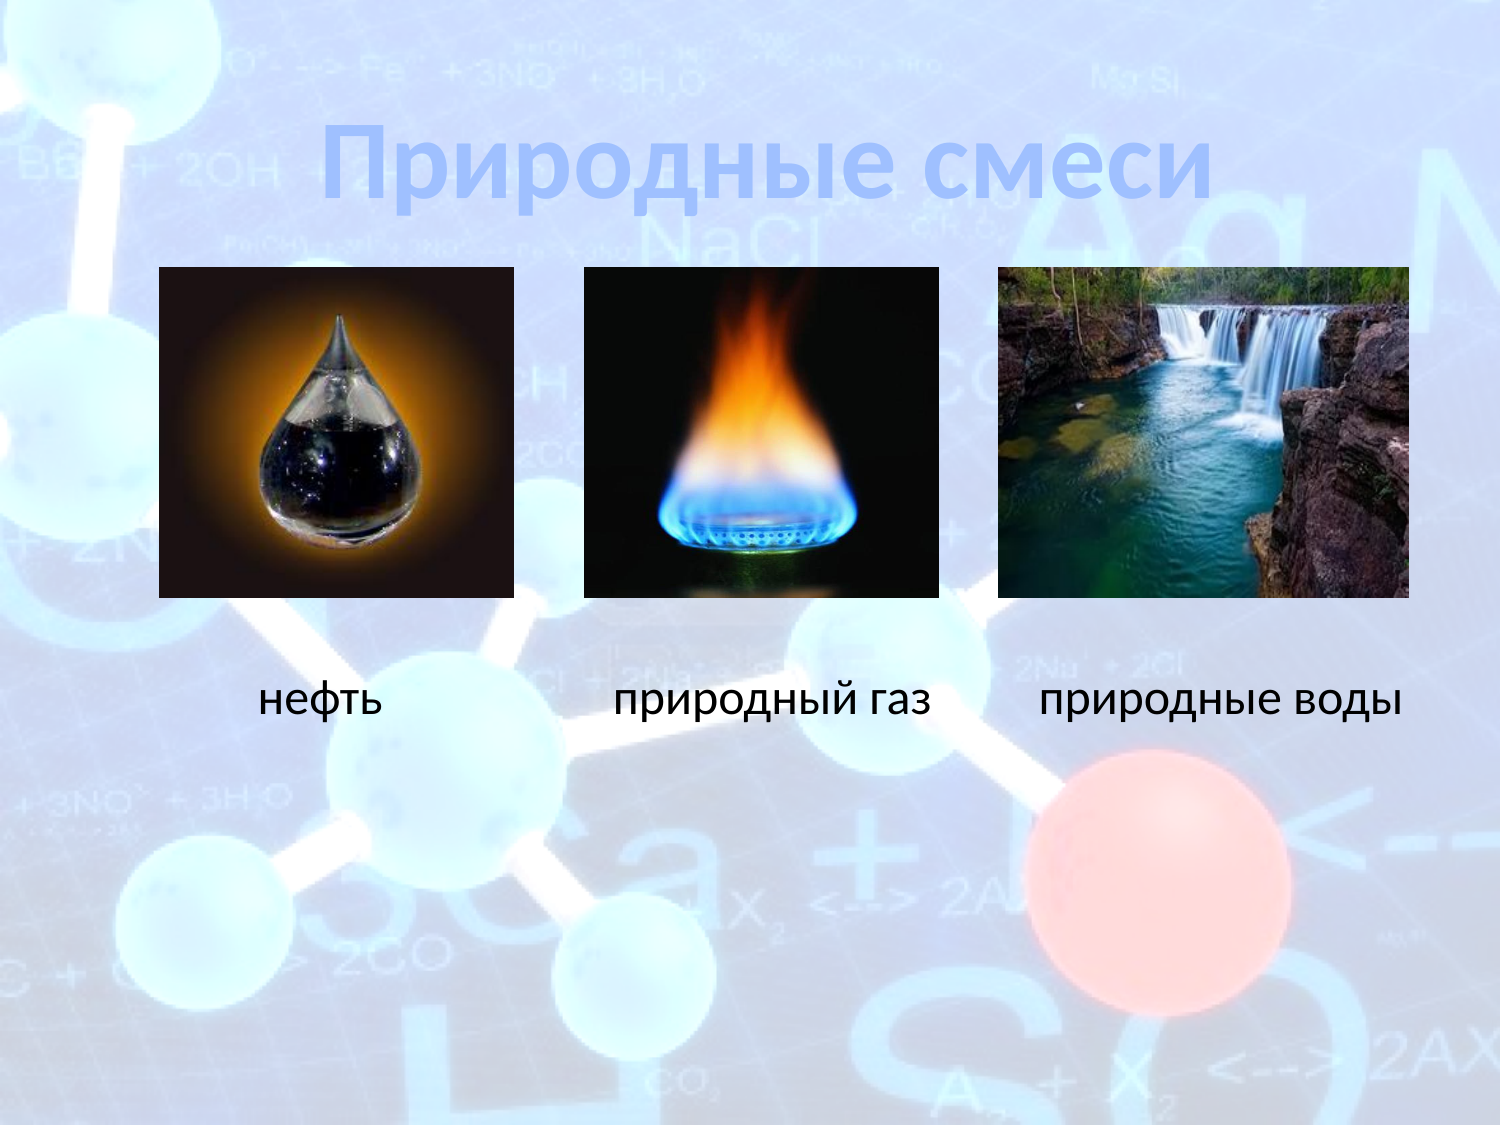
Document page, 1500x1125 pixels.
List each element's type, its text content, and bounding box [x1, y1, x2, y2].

picture [0, 0, 1500, 1125]
text_box Природные смеси [304, 78, 1232, 229]
text_box природный газ [598, 656, 947, 732]
text_box нефть [242, 656, 398, 732]
text_box природные воды [1023, 656, 1419, 732]
